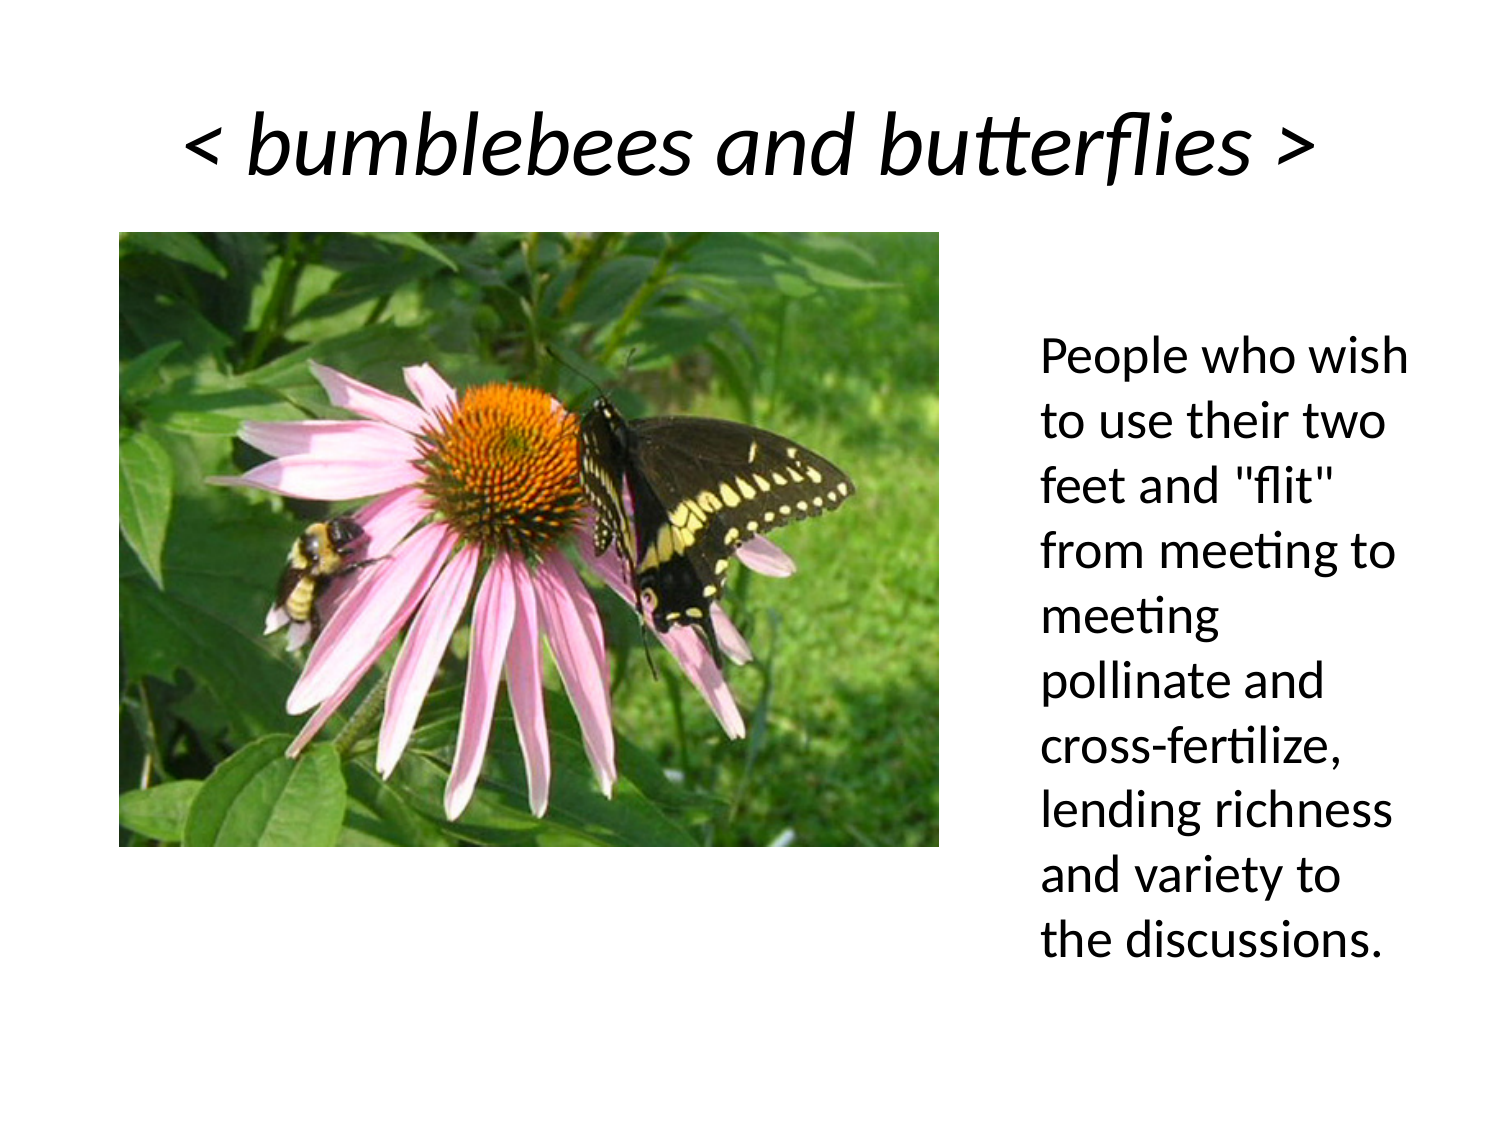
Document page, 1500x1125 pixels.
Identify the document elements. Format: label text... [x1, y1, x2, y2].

list People who wish to use their two feet and "flit" from meeting to meeting pollinate and cross-fertilize, lending richness and variety to the discussions. [971, 312, 1425, 1005]
title < bumblebees and butterflies > [75, 45, 1425, 233]
picture [119, 232, 939, 847]
